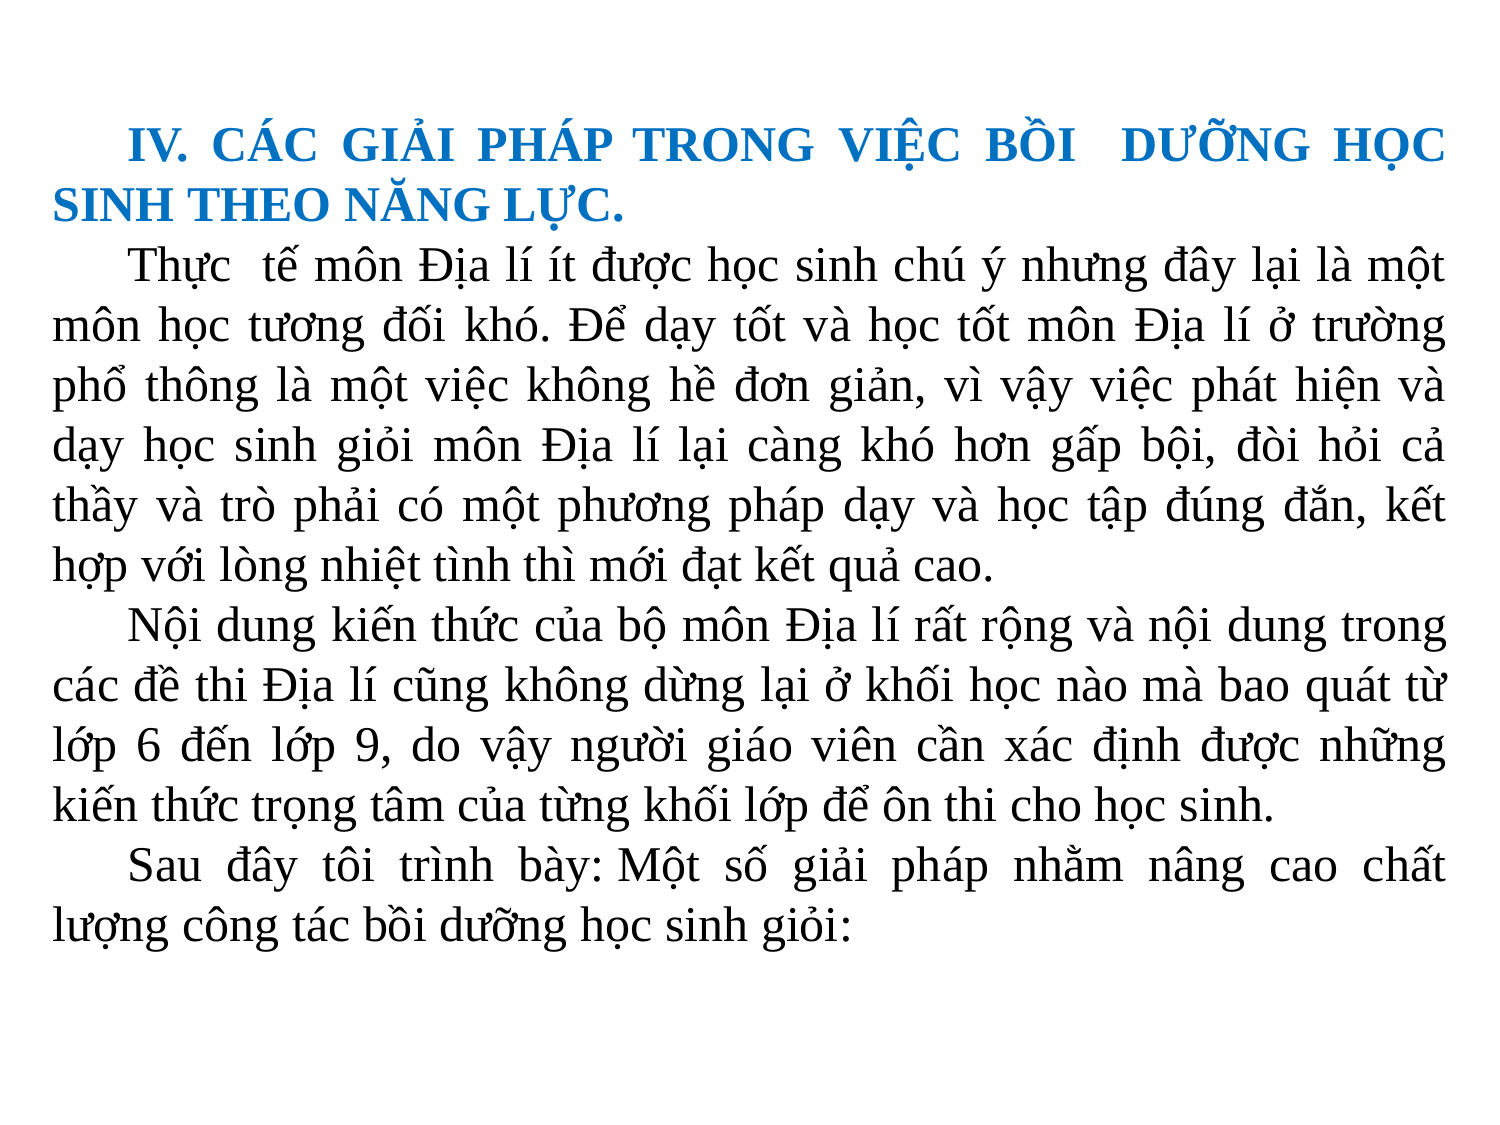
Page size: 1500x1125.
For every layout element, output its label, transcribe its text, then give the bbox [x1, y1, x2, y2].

text_box IV. CÁC GIẢI PHÁP TRONG VIỆC BỒI DƯỠNG HỌC SINH THEO NĂNG LỰC. Thực tế môn Địa lí ít được học sinh chú ý nhưng đây lại là một môn học tương đối khó. Để dạy tốt và học tốt môn Địa lí ở trường phổ thông là một việc không hề đơn giản, vì vậy việc phát hiện và dạy học sinh giỏi môn Địa lí lại càng khó hơn gấp bội, đòi hỏi cả thầy và trò phải có một phương pháp dạy và học tập đúng đắn, kết hợp với lòng nhiệt tình thì mới đạt kết quả cao. Nội dung kiến thức của bộ môn Địa lí rất rộng và nội dung trong các đề thi Địa lí cũng không dừng lại ở khối học nào mà bao quát từ lớp 6 đến lớp 9, do vậy người giáo viên cần xác định được những kiến thức trọng tâm của từng khối lớp để ôn thi cho học sinh. Sau đây tôi trình bày: Một số giải pháp nhằm nâng cao chất lượng công tác bồi dưỡng học sinh giỏi: [37, 104, 1463, 960]
